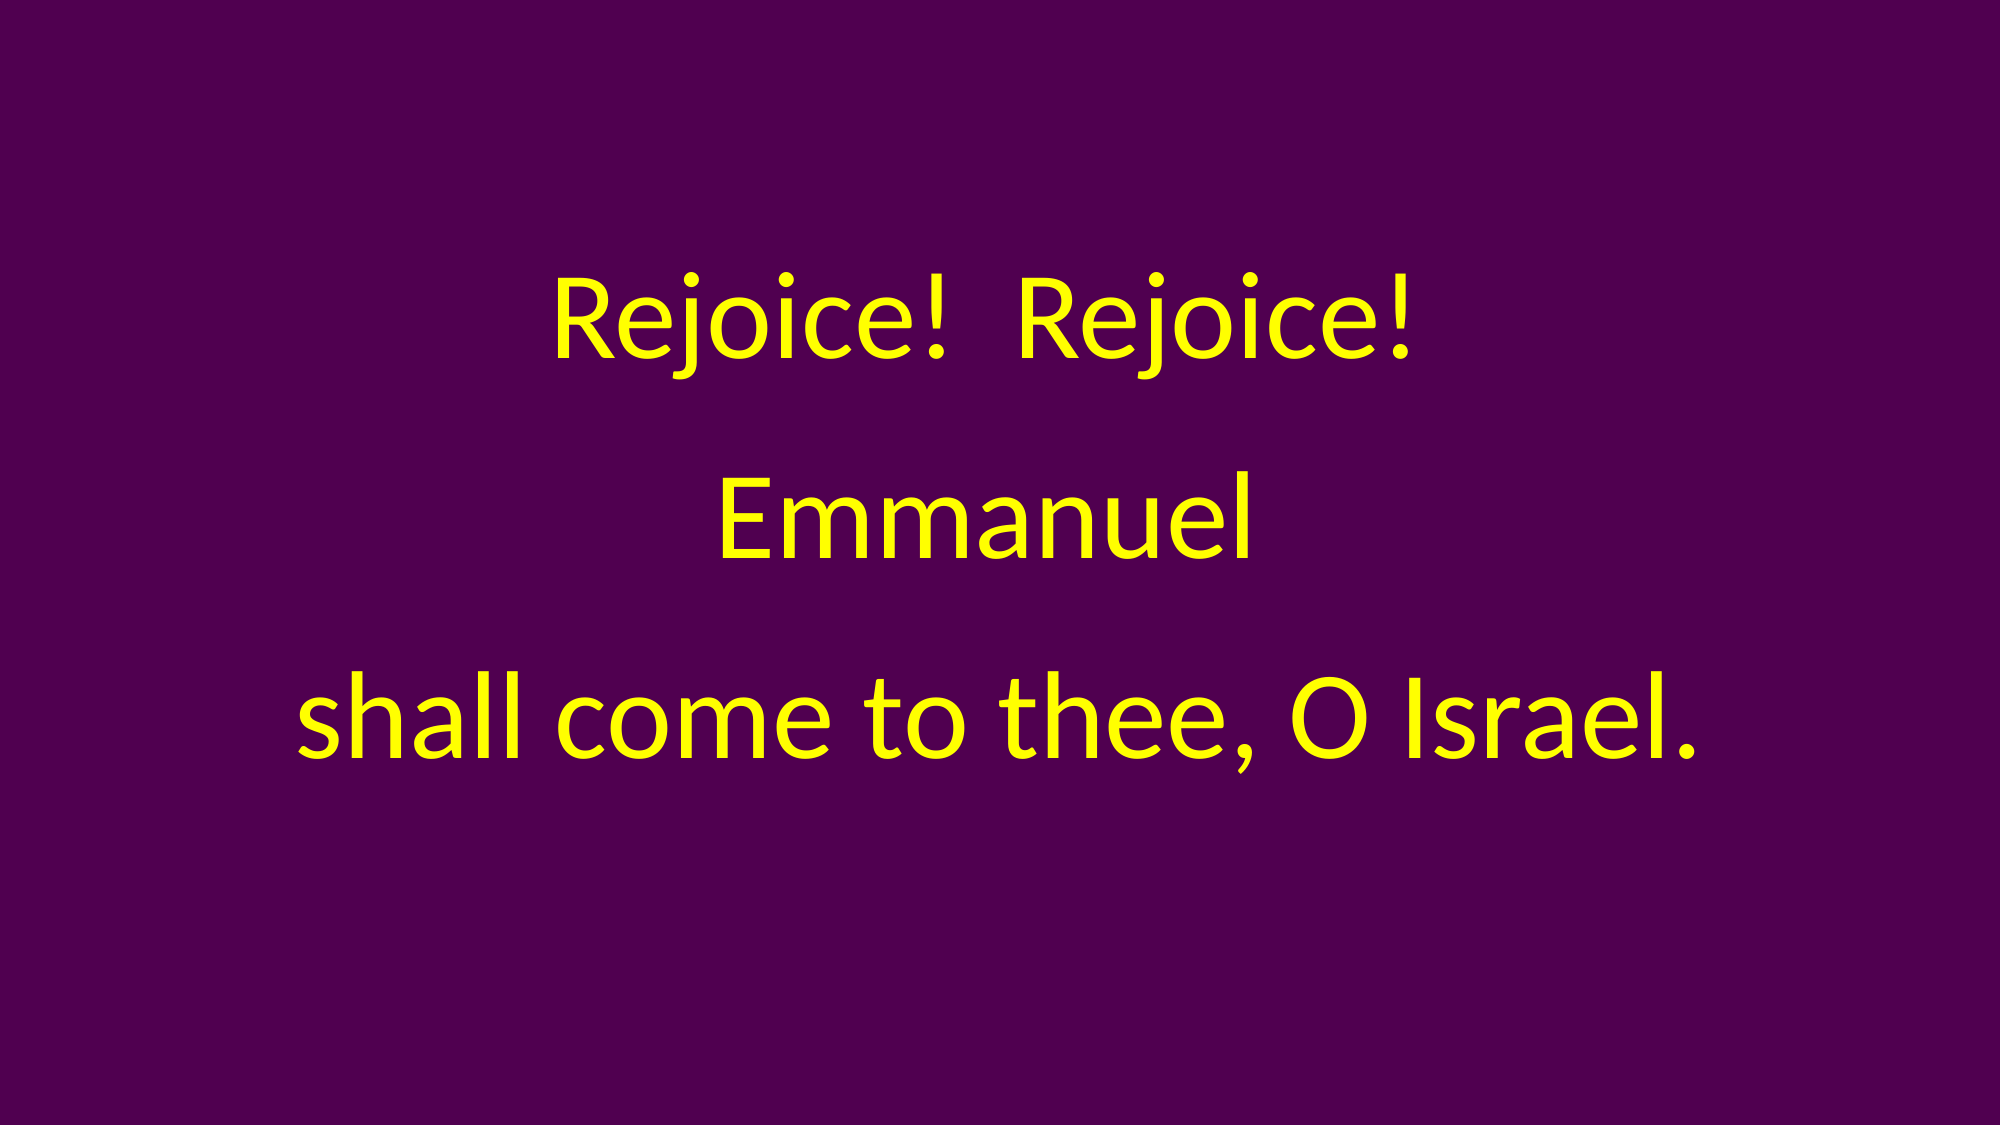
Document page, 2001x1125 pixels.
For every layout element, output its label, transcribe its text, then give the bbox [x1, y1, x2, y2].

text_box Rejoice! Rejoice! Emmanuel shall come to thee, O Israel. [0, 225, 2000, 791]
